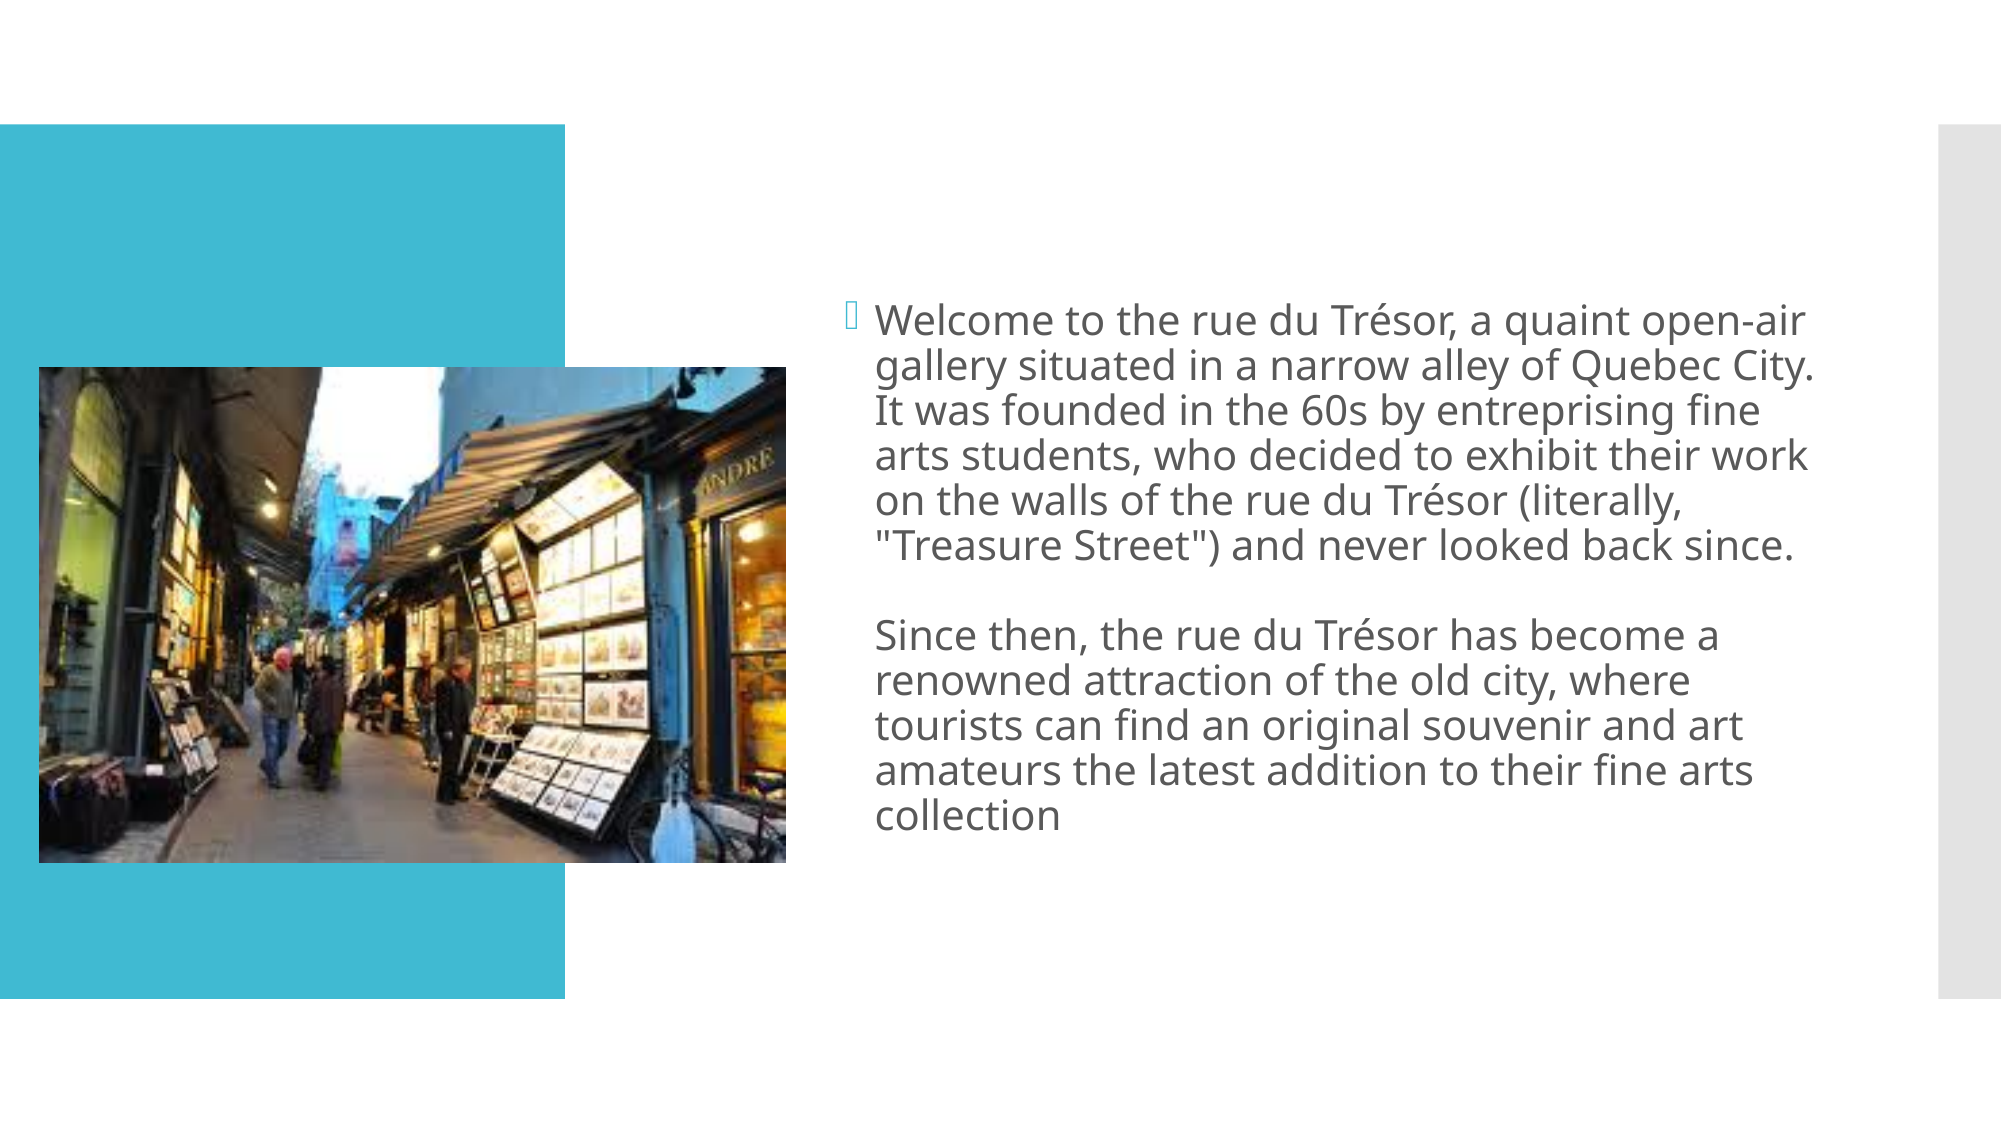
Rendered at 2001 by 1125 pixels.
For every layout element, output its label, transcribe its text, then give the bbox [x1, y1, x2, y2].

list Welcome to the rue du Trésor, a quaint open-air gallery situated in a narrow alley of Quebec City. It was founded in the 60s by entreprising fine arts students, who decided to exhibit their work on the walls of the rue du Trésor (literally, "Treasure Street") and never looked back since. Since then, the rue du Trésor has become a renowned attraction of the old city, where tourists can find an original souvenir and art amateurs the latest addition to their fine arts collection [829, 157, 1835, 982]
picture [39, 367, 786, 863]
